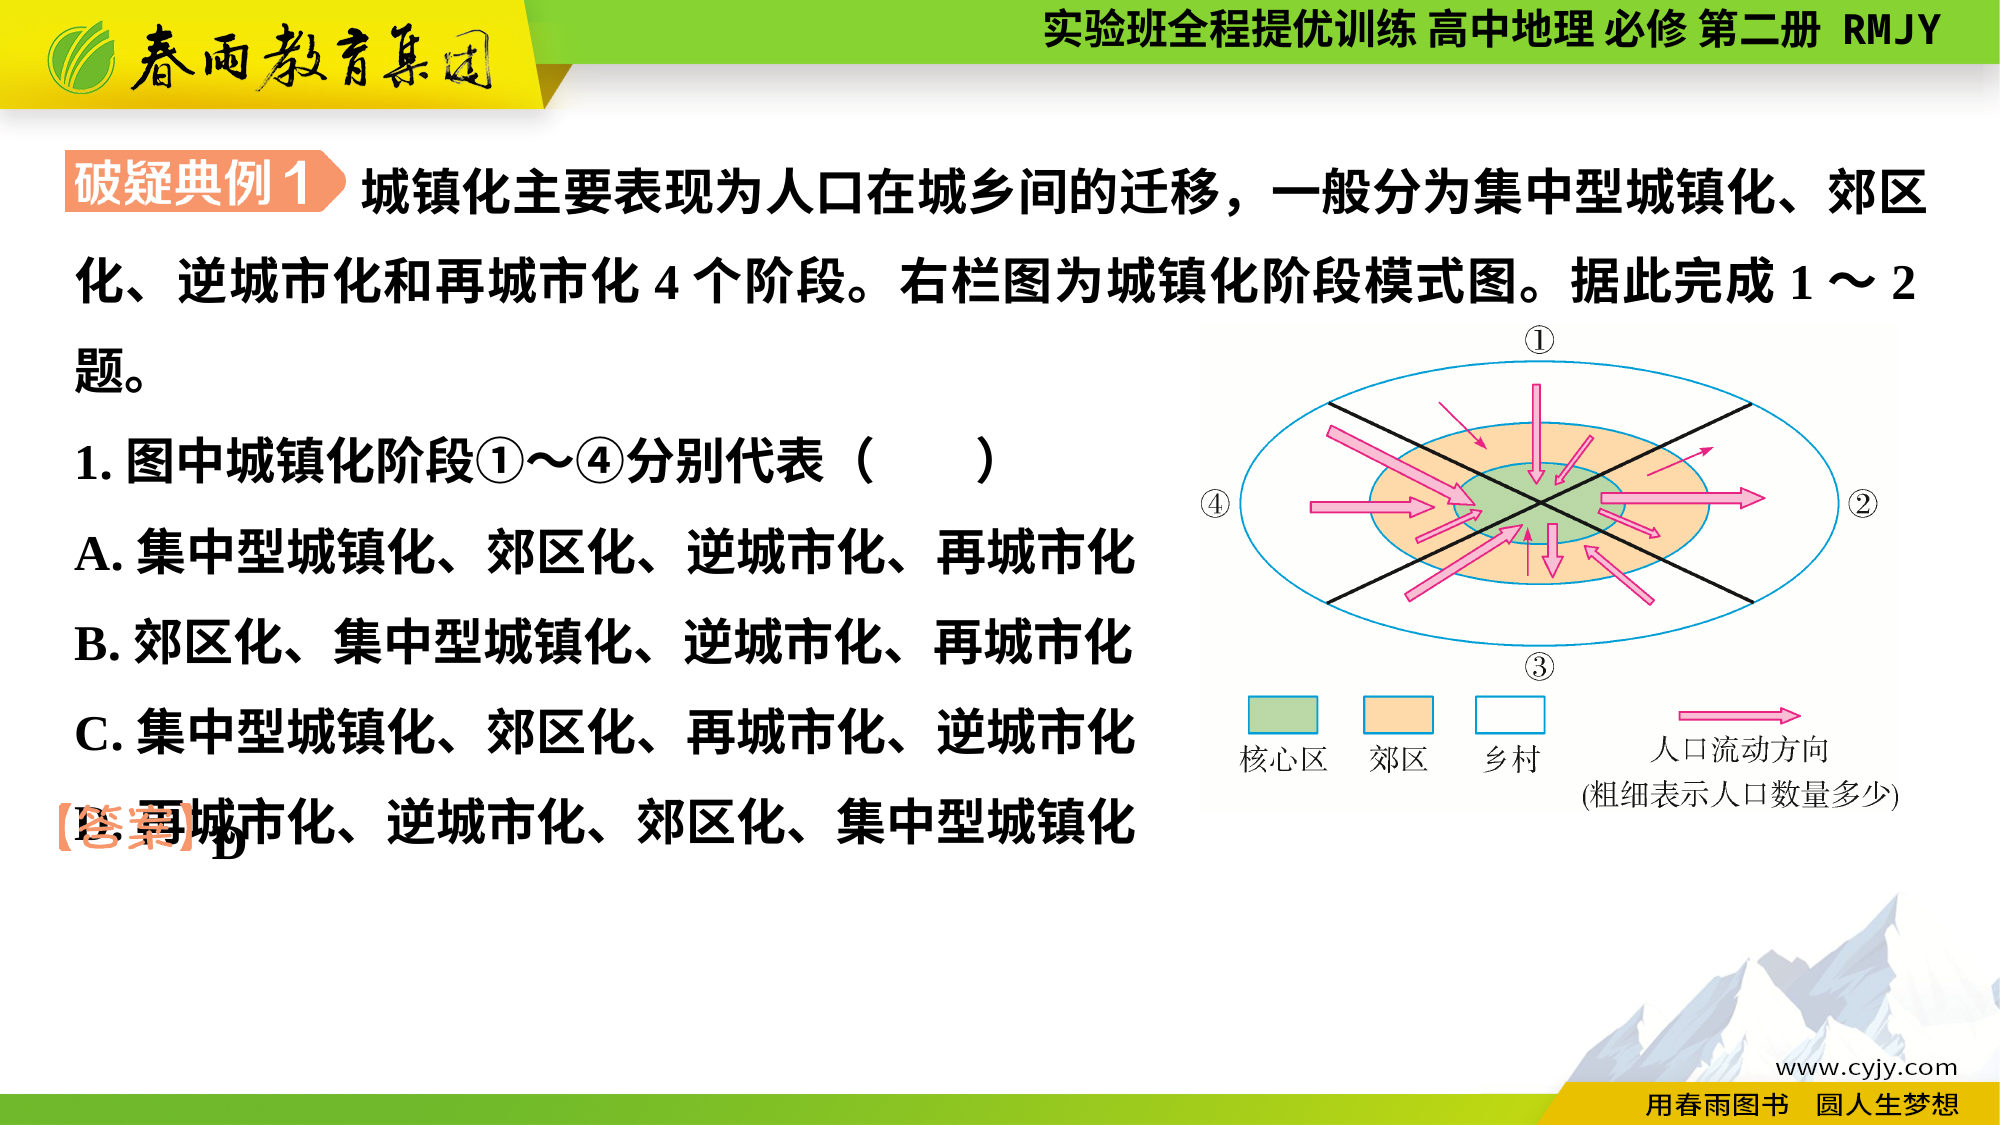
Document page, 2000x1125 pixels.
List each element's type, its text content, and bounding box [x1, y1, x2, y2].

text_box D [59, 771, 1944, 877]
list 城镇化主要表现为人口在城乡间的迁移，一般分为集中型城镇化、郊区化、逆城市化和再城市化4个阶段。右栏图为城镇化阶段模式图。据此完成1～2题。 1.图中城镇化阶段①～④分别代表（ ） A.集中型城镇化、郊区化、逆城市化、再城市化 B.郊区化、集中型城镇化、逆城市化、再城市化 C.集中型城镇化、郊区化、再城市化、逆城市化 D.再城市化、逆城市化、郊区化、集中型城镇化 [59, 122, 1944, 771]
picture [0, 0, 2000, 1125]
